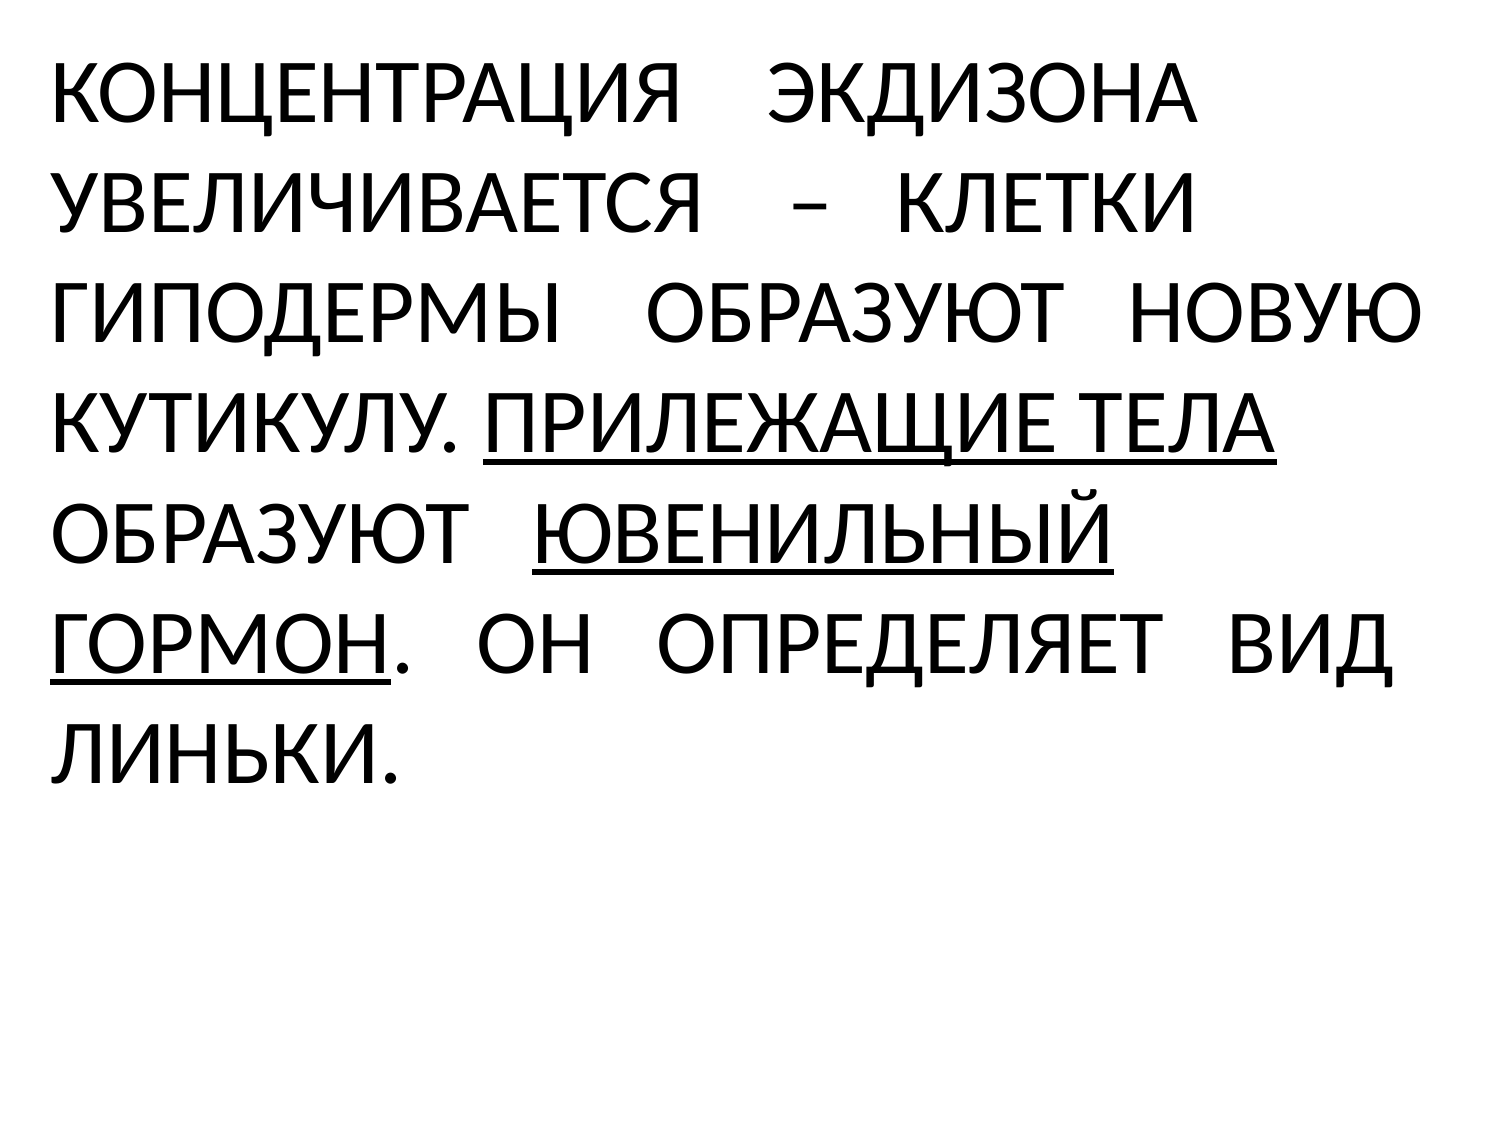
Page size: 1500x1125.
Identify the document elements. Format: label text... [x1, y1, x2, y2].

title КОНЦЕНТРАЦИЯ ЭКДИЗОНА УВЕЛИЧИВАЕТСЯ – КЛЕТКИ ГИПОДЕРМЫ ОБРАЗУЮТ НОВУЮ КУТИКУЛУ. ПРИЛЕЖАЩИЕ ТЕЛА ОБРАЗУЮТ ЮВЕНИЛЬНЫЙ ГОРМОН. ОН ОПРЕДЕЛЯЕТ ВИД ЛИНЬКИ. [35, 23, 1477, 1102]
